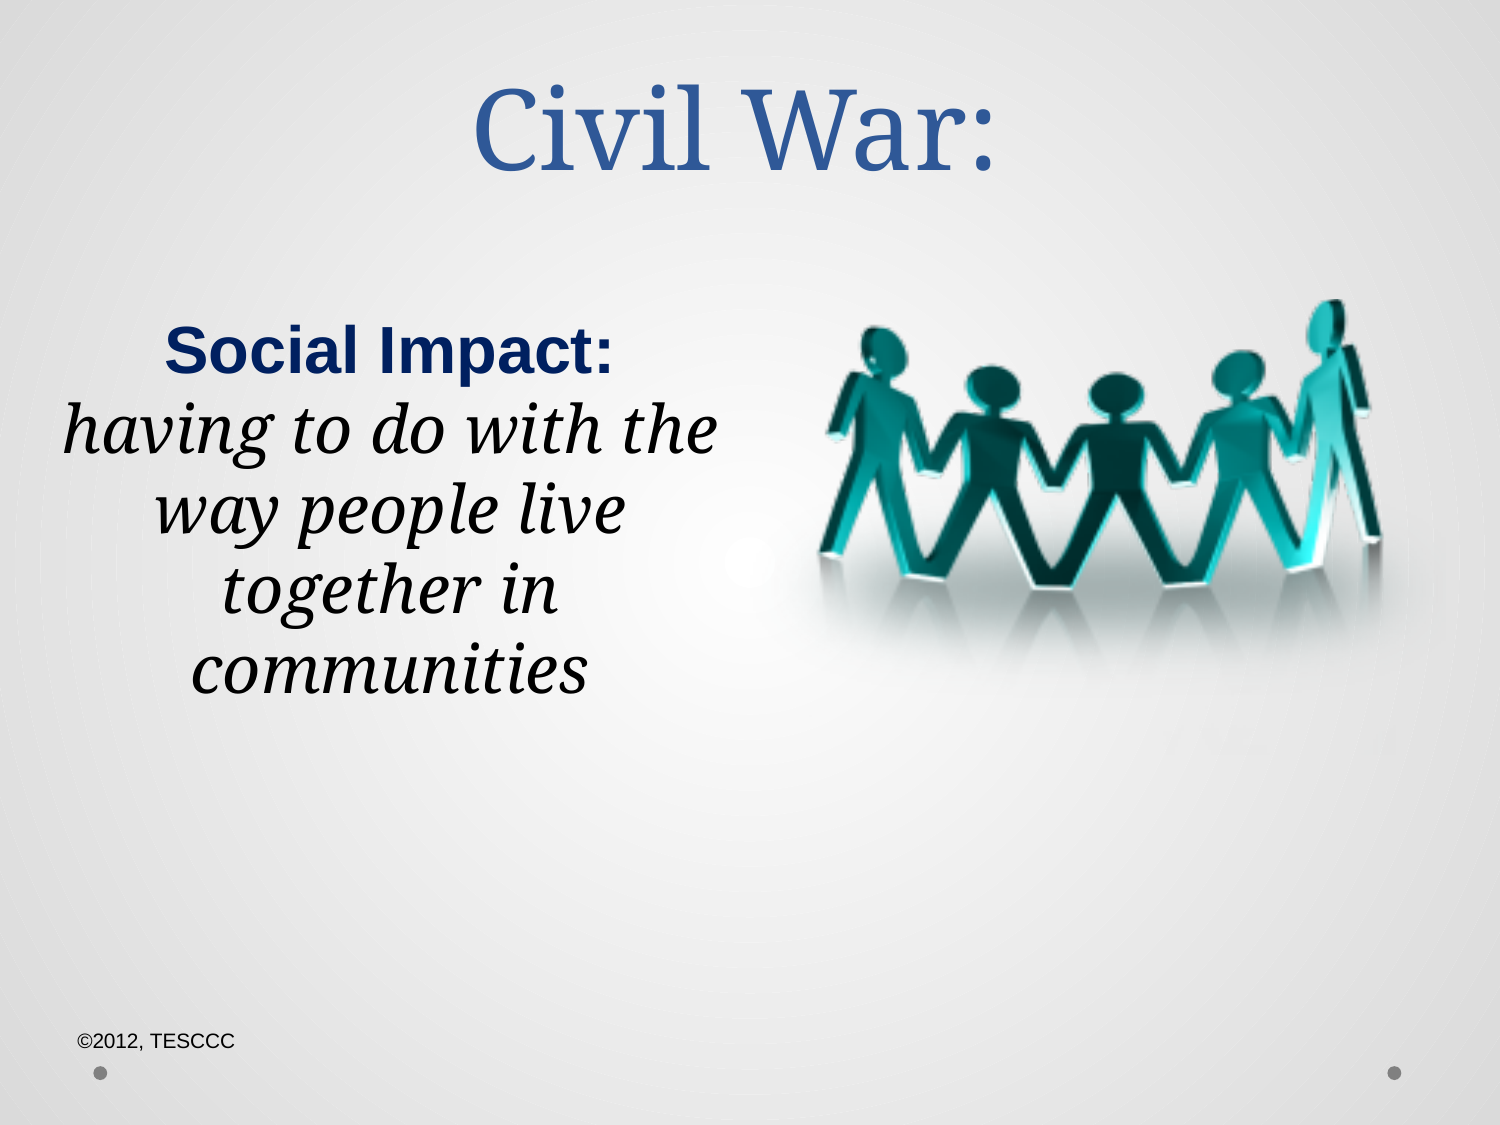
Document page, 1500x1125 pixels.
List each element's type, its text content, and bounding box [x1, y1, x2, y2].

text_box Social Impact: having to do with the way people live together in communities [30, 299, 750, 875]
text_box ©2012, TESCCC [62, 1020, 400, 1060]
title Civil War: [75, 24, 1425, 200]
picture [749, 299, 1446, 755]
